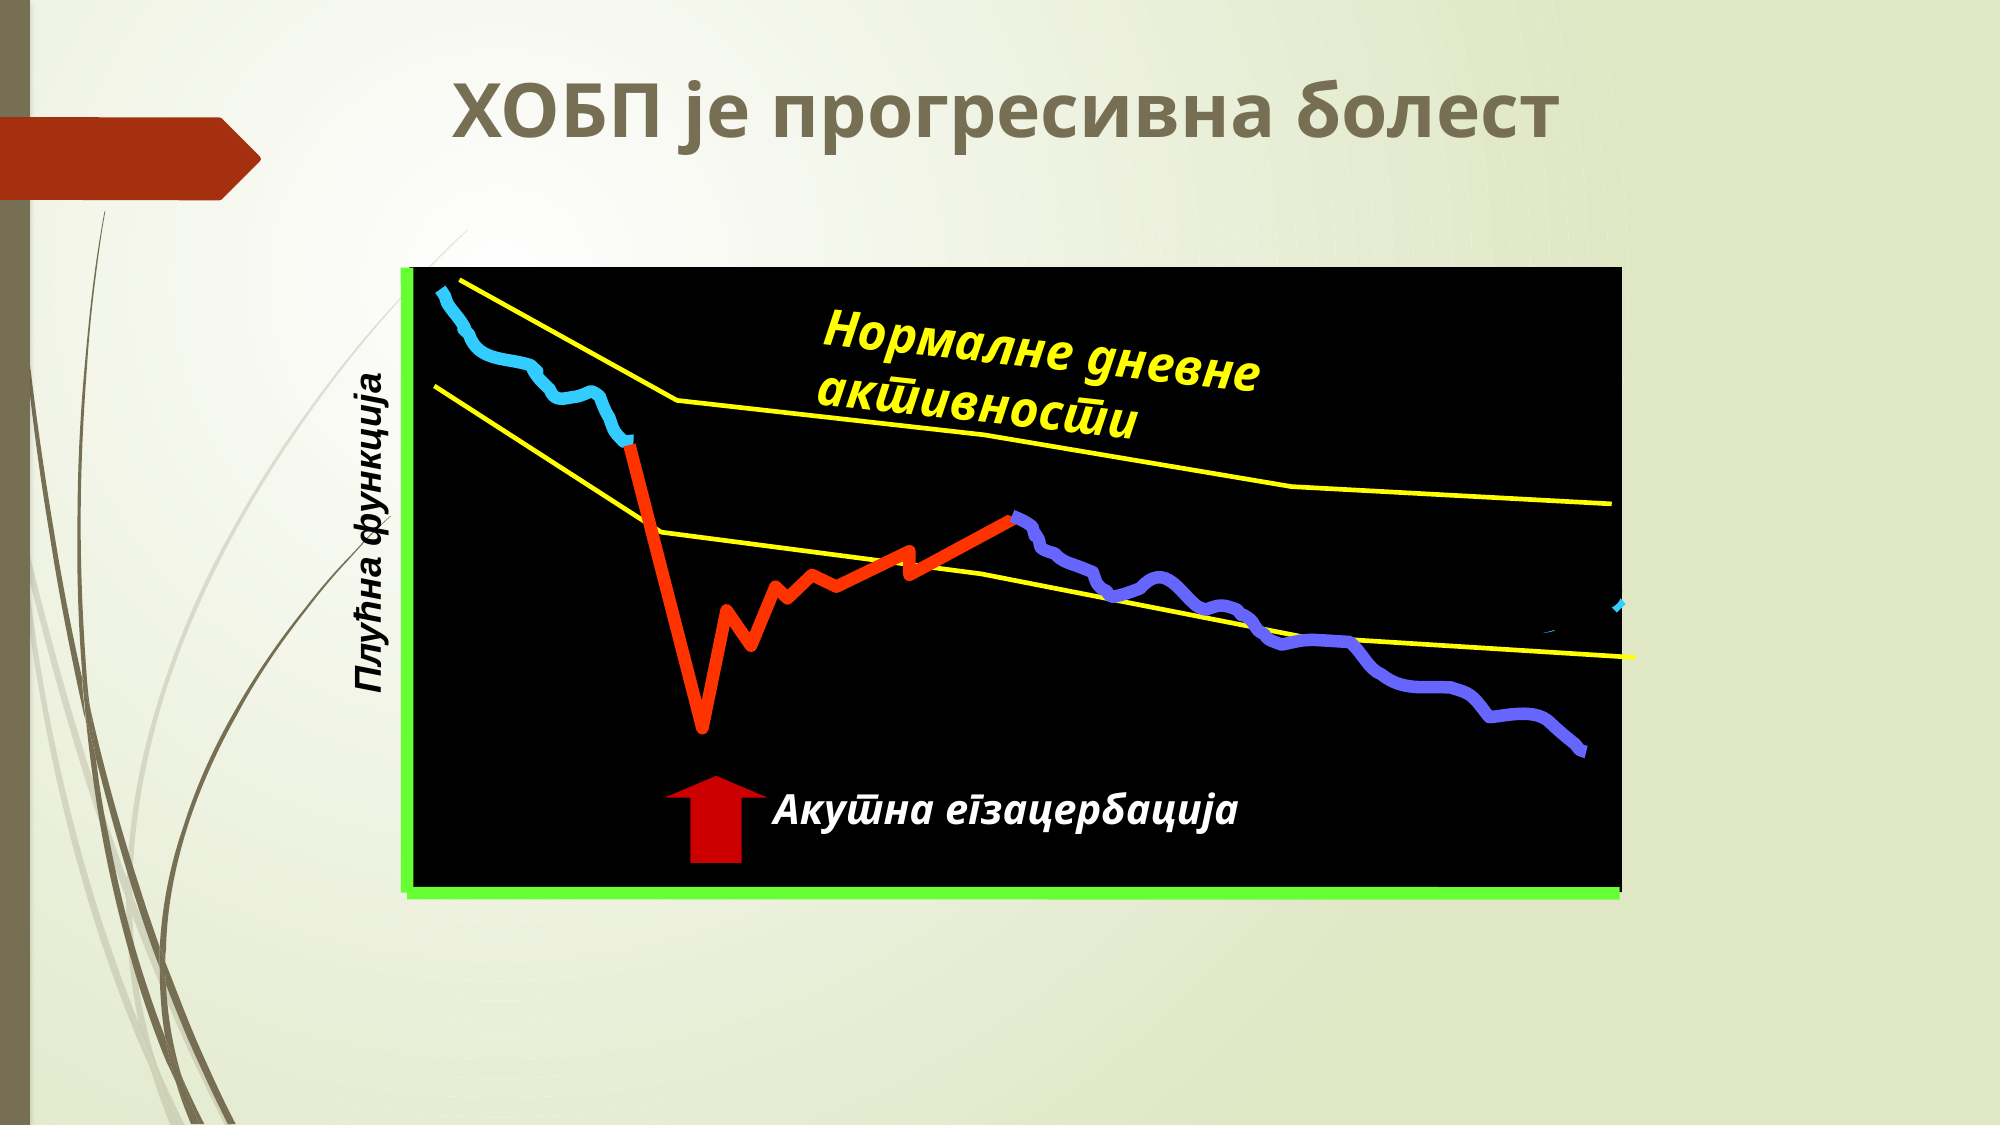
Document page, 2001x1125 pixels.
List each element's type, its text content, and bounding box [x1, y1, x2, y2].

text_box [459, 279, 807, 386]
text_box [434, 385, 624, 509]
text_box Плућна функција [335, 201, 396, 884]
text_box [440, 289, 955, 442]
text_box [1618, 653, 1636, 658]
text_box [409, 267, 1622, 893]
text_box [629, 429, 1615, 863]
text_box ХОБП је прогресивна болест [263, 13, 1750, 201]
text_box Нормалне дневне активности [802, 285, 1544, 428]
